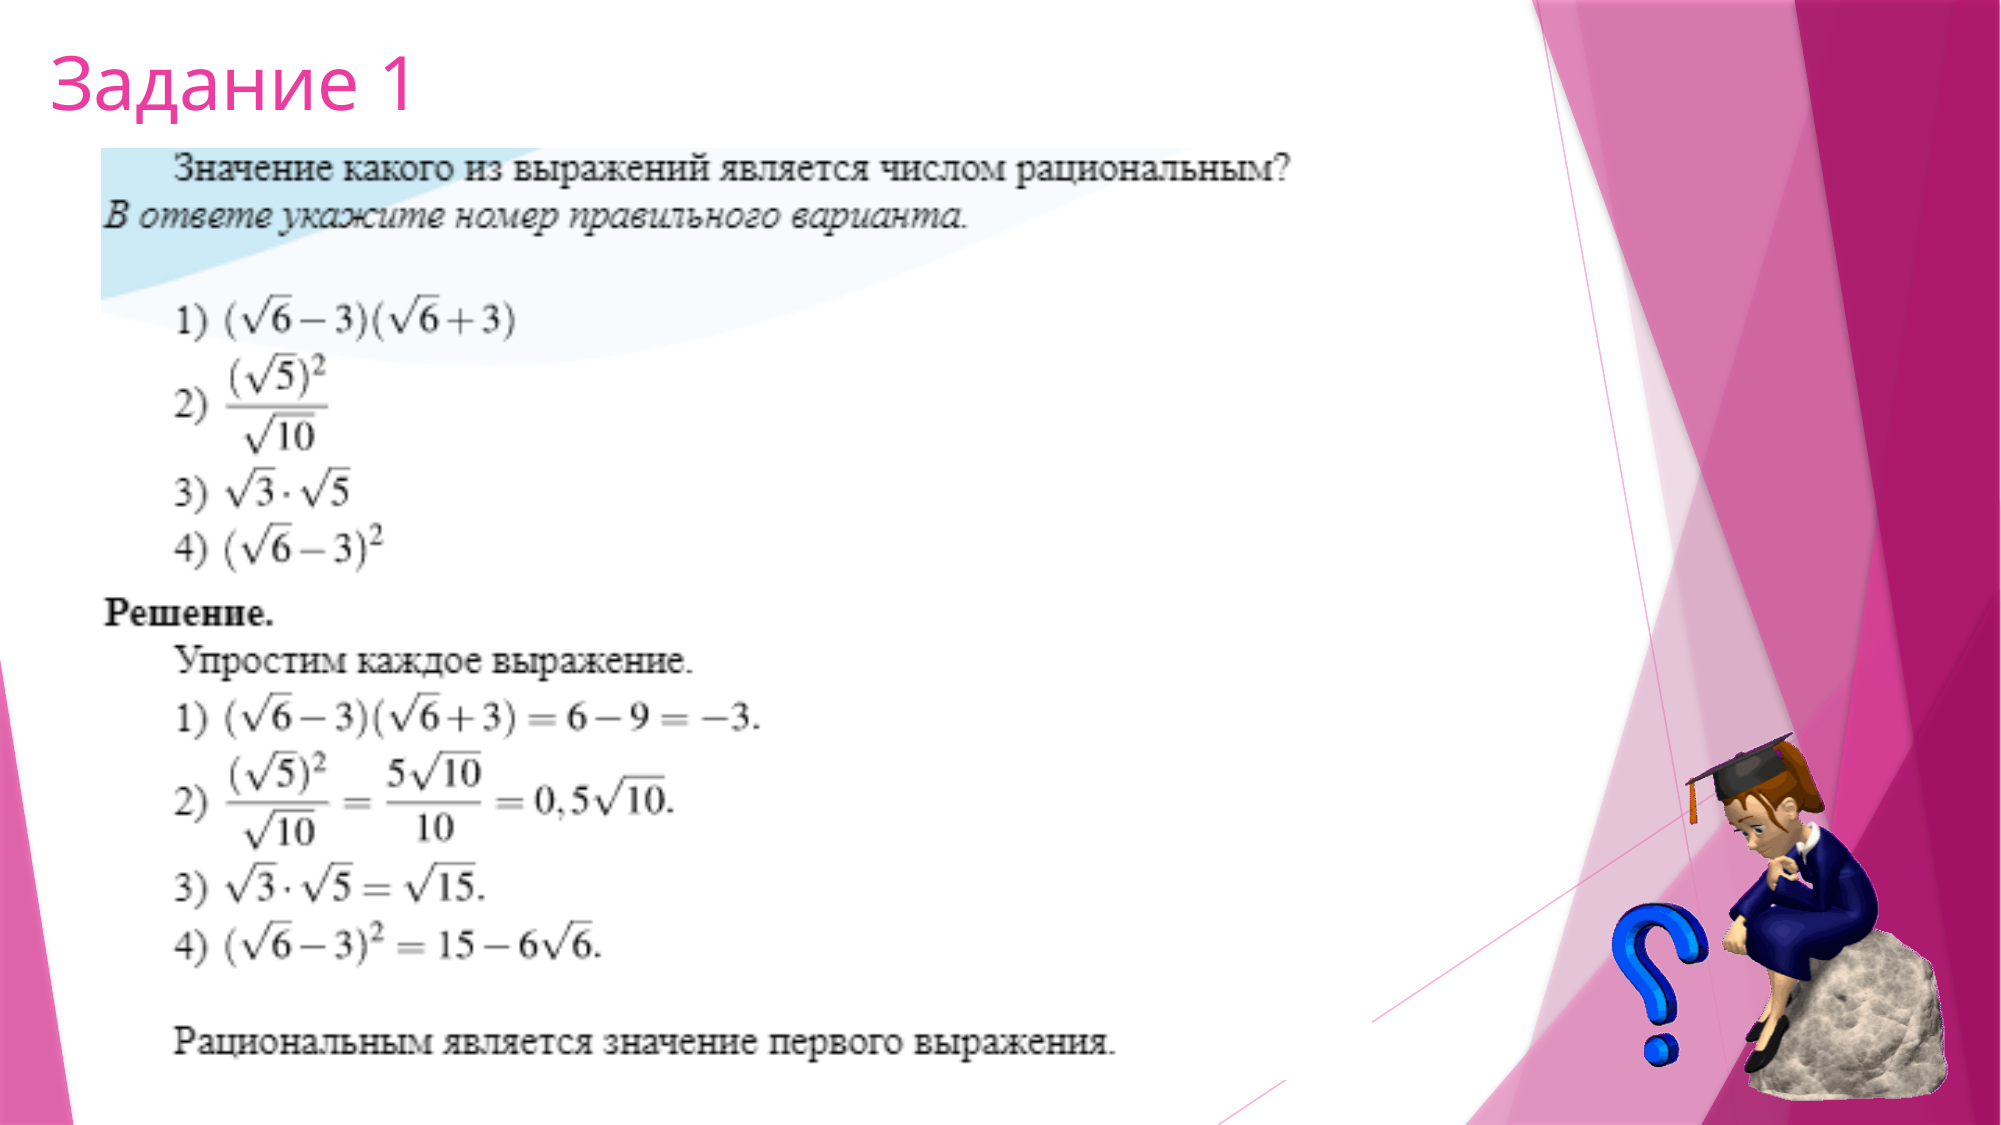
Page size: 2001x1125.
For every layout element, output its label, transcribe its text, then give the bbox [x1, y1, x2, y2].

picture [1585, 719, 1961, 1111]
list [100, 148, 1372, 1081]
title Задание 1 [35, 28, 1446, 245]
